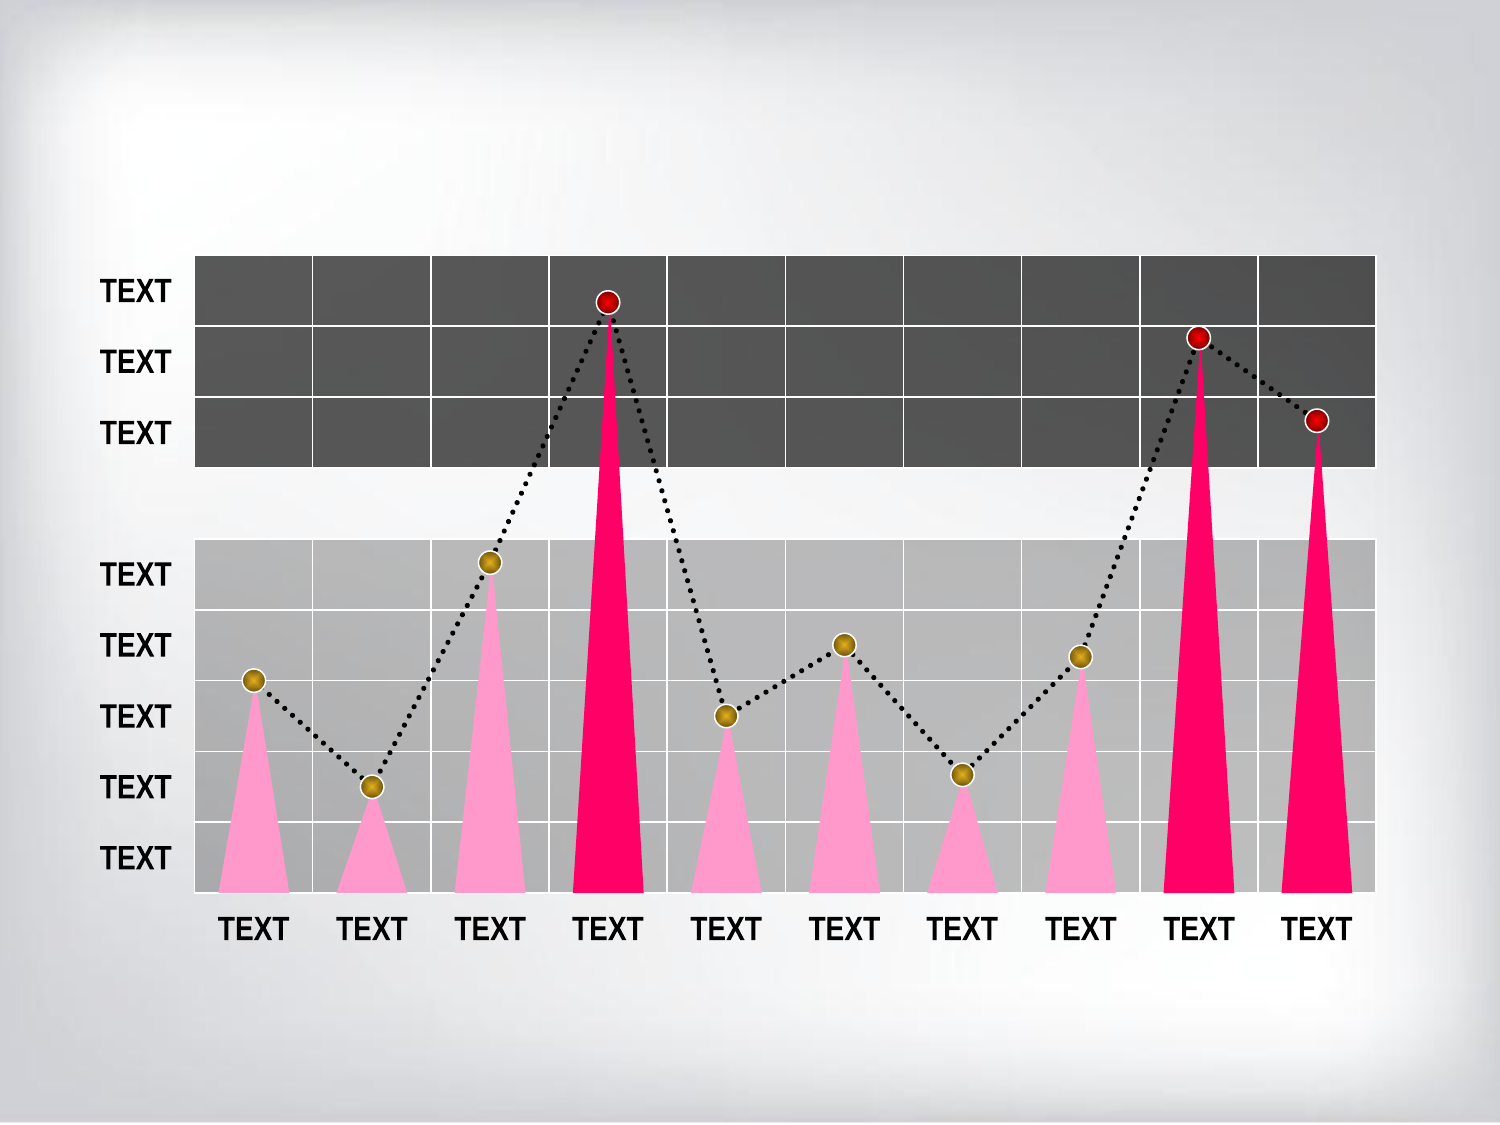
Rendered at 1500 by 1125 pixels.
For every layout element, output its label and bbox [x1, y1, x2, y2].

picture [0, 0, 1500, 1125]
text_box [100, 255, 1377, 941]
